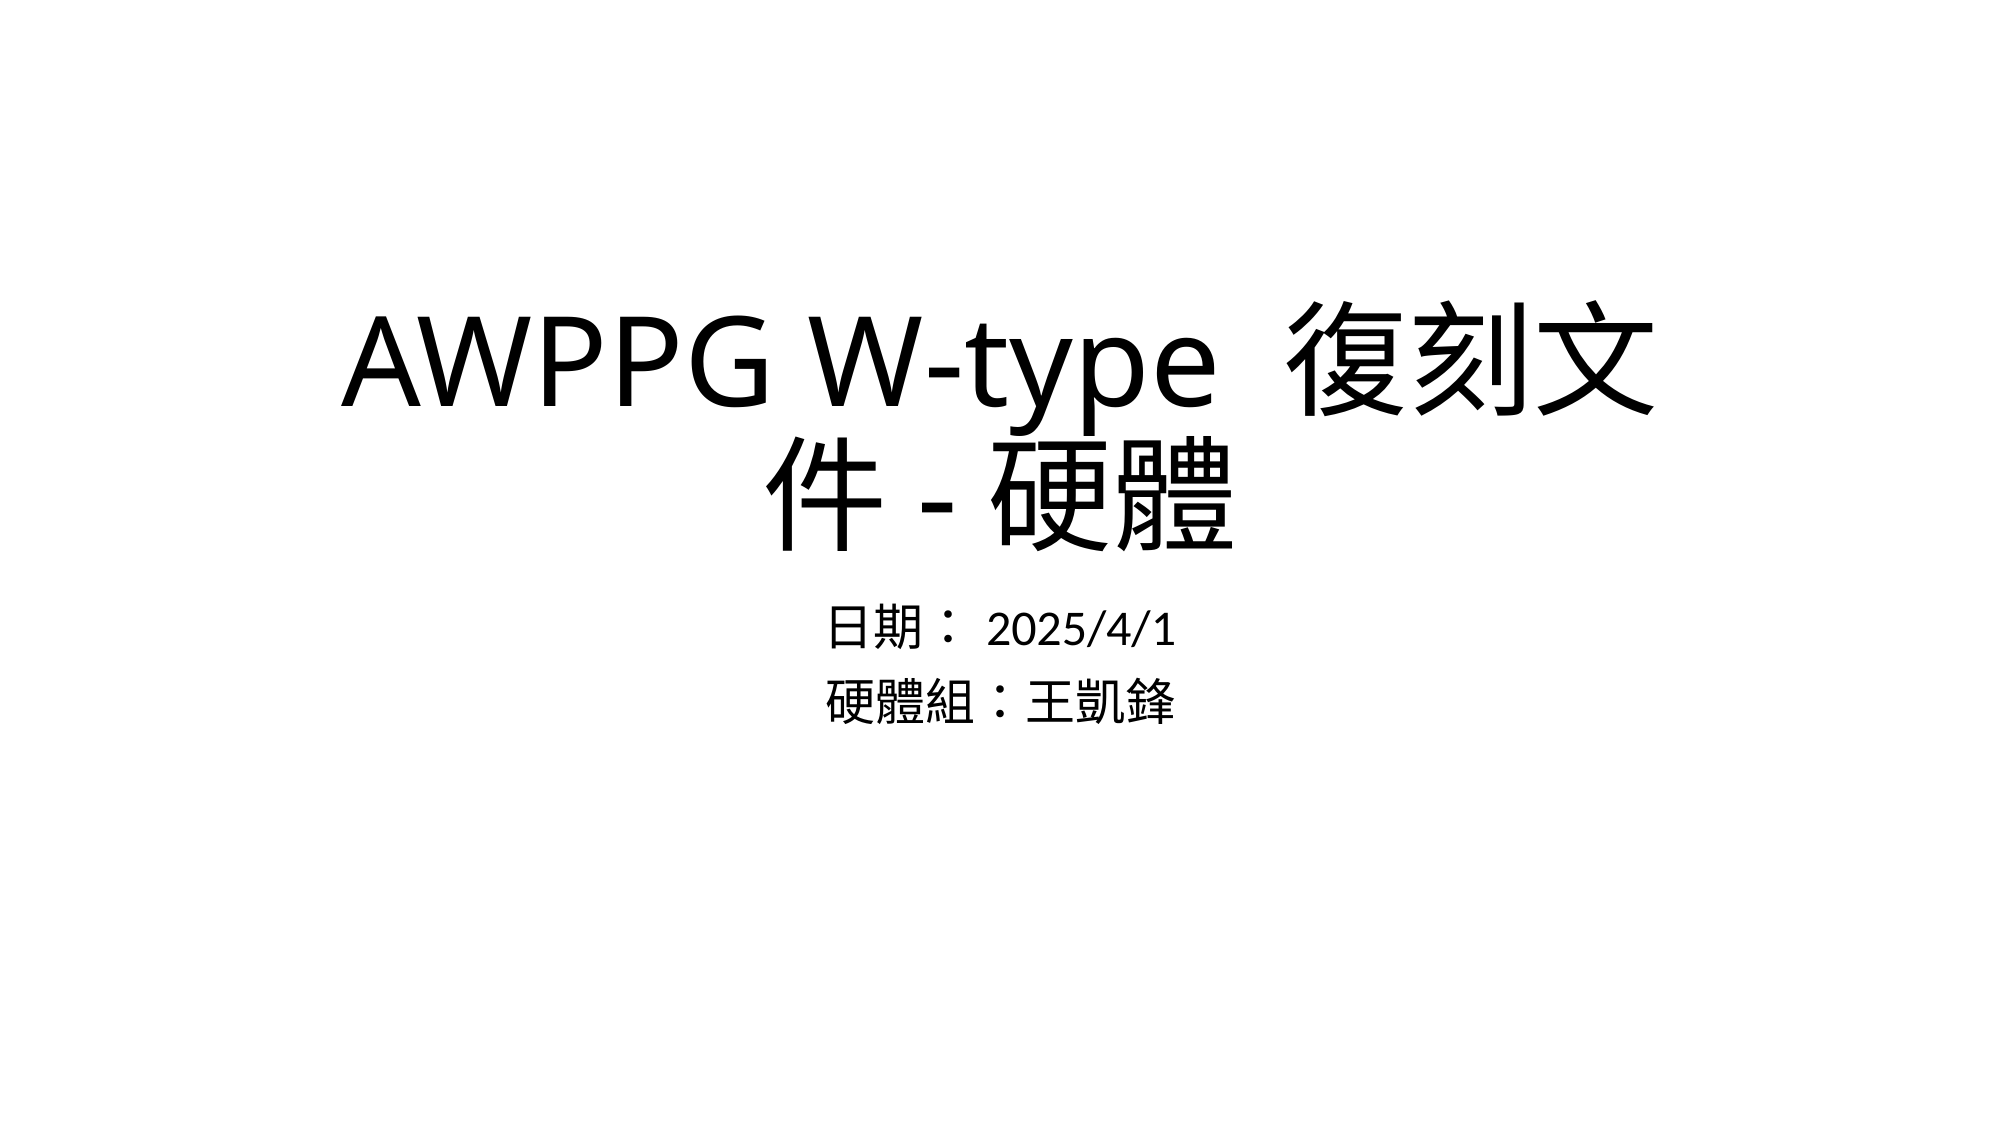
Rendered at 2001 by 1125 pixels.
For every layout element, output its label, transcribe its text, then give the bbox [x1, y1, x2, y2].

subtitle 日期：2025/4/1 硬體組：王凱鋒 [249, 595, 1750, 867]
title AWPPG W-type 復刻文件-硬體 [249, 184, 1750, 576]
